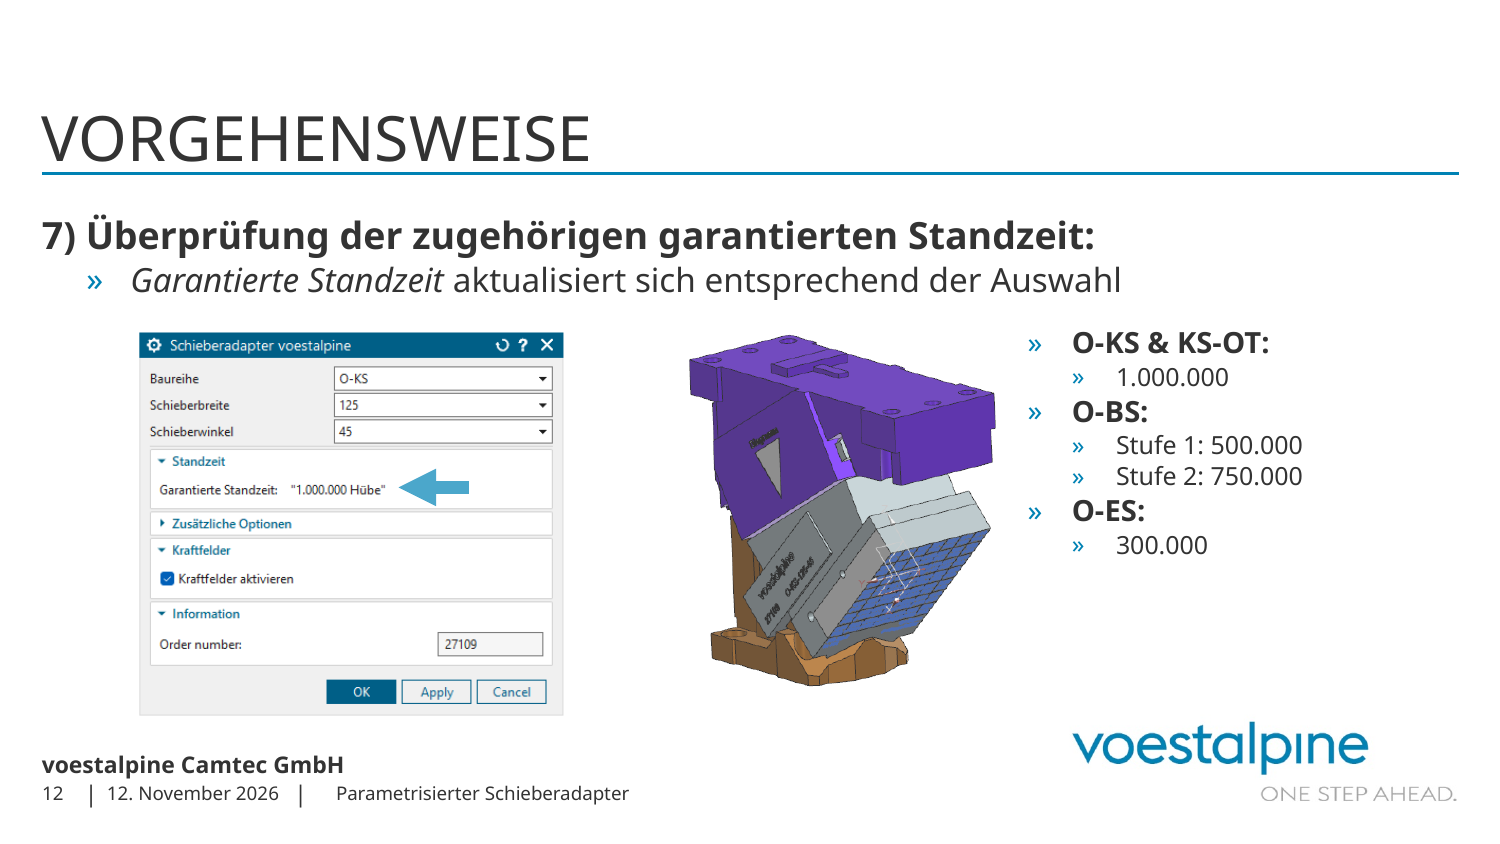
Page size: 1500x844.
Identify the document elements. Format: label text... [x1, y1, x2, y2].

title VORGEHENSWEISE [41, 28, 1459, 175]
list 7) Überprüfung der zugehörigen garantierten Standzeit: Garantierte Standzeit aktualisiert sich entsprechend der Auswahl [41, 209, 1459, 709]
picture [132, 322, 574, 722]
picture [680, 325, 1005, 694]
footer Parametrisierter Schieberadapter [321, 772, 1005, 818]
text_box O-KS & KS-OT: 1.000.000 O-BS: Stufe 1: 500.000 Stufe 2: 750.000 O-ES: 300.000 [1027, 323, 1450, 700]
picture [1052, 700, 1500, 844]
slide_number 12 [41, 772, 89, 818]
slide_number 11. März 2025 [89, 772, 297, 818]
